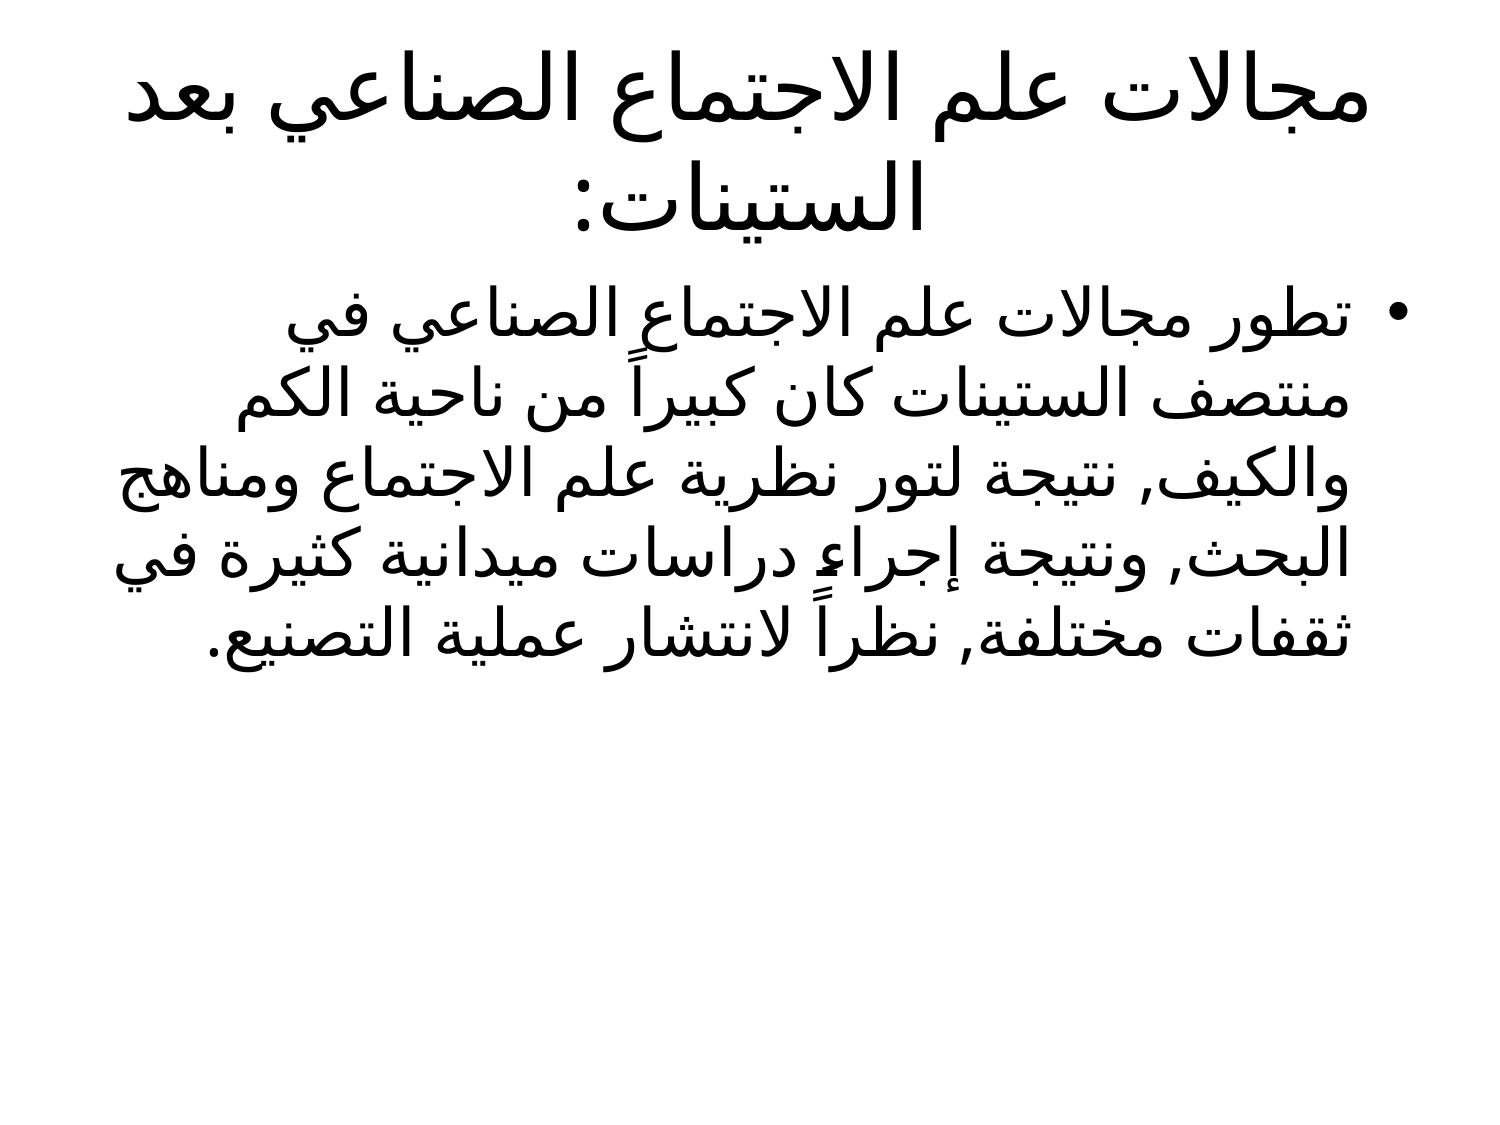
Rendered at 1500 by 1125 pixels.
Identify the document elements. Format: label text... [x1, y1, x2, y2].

list تطور مجالات علم الاجتماع الصناعي في منتصف الستينات كان كبيراً من ناحية الكم والكيف, نتيجة لتور نظرية علم الاجتماع ومناهج البحث, ونتيجة إجراء دراسات ميدانية كثيرة في ثقفات مختلفة, نظراً لانتشار عملية التصنيع. [75, 262, 1425, 1005]
title مجالات علم الاجتماع الصناعي بعد الستينات: [75, 45, 1425, 233]
